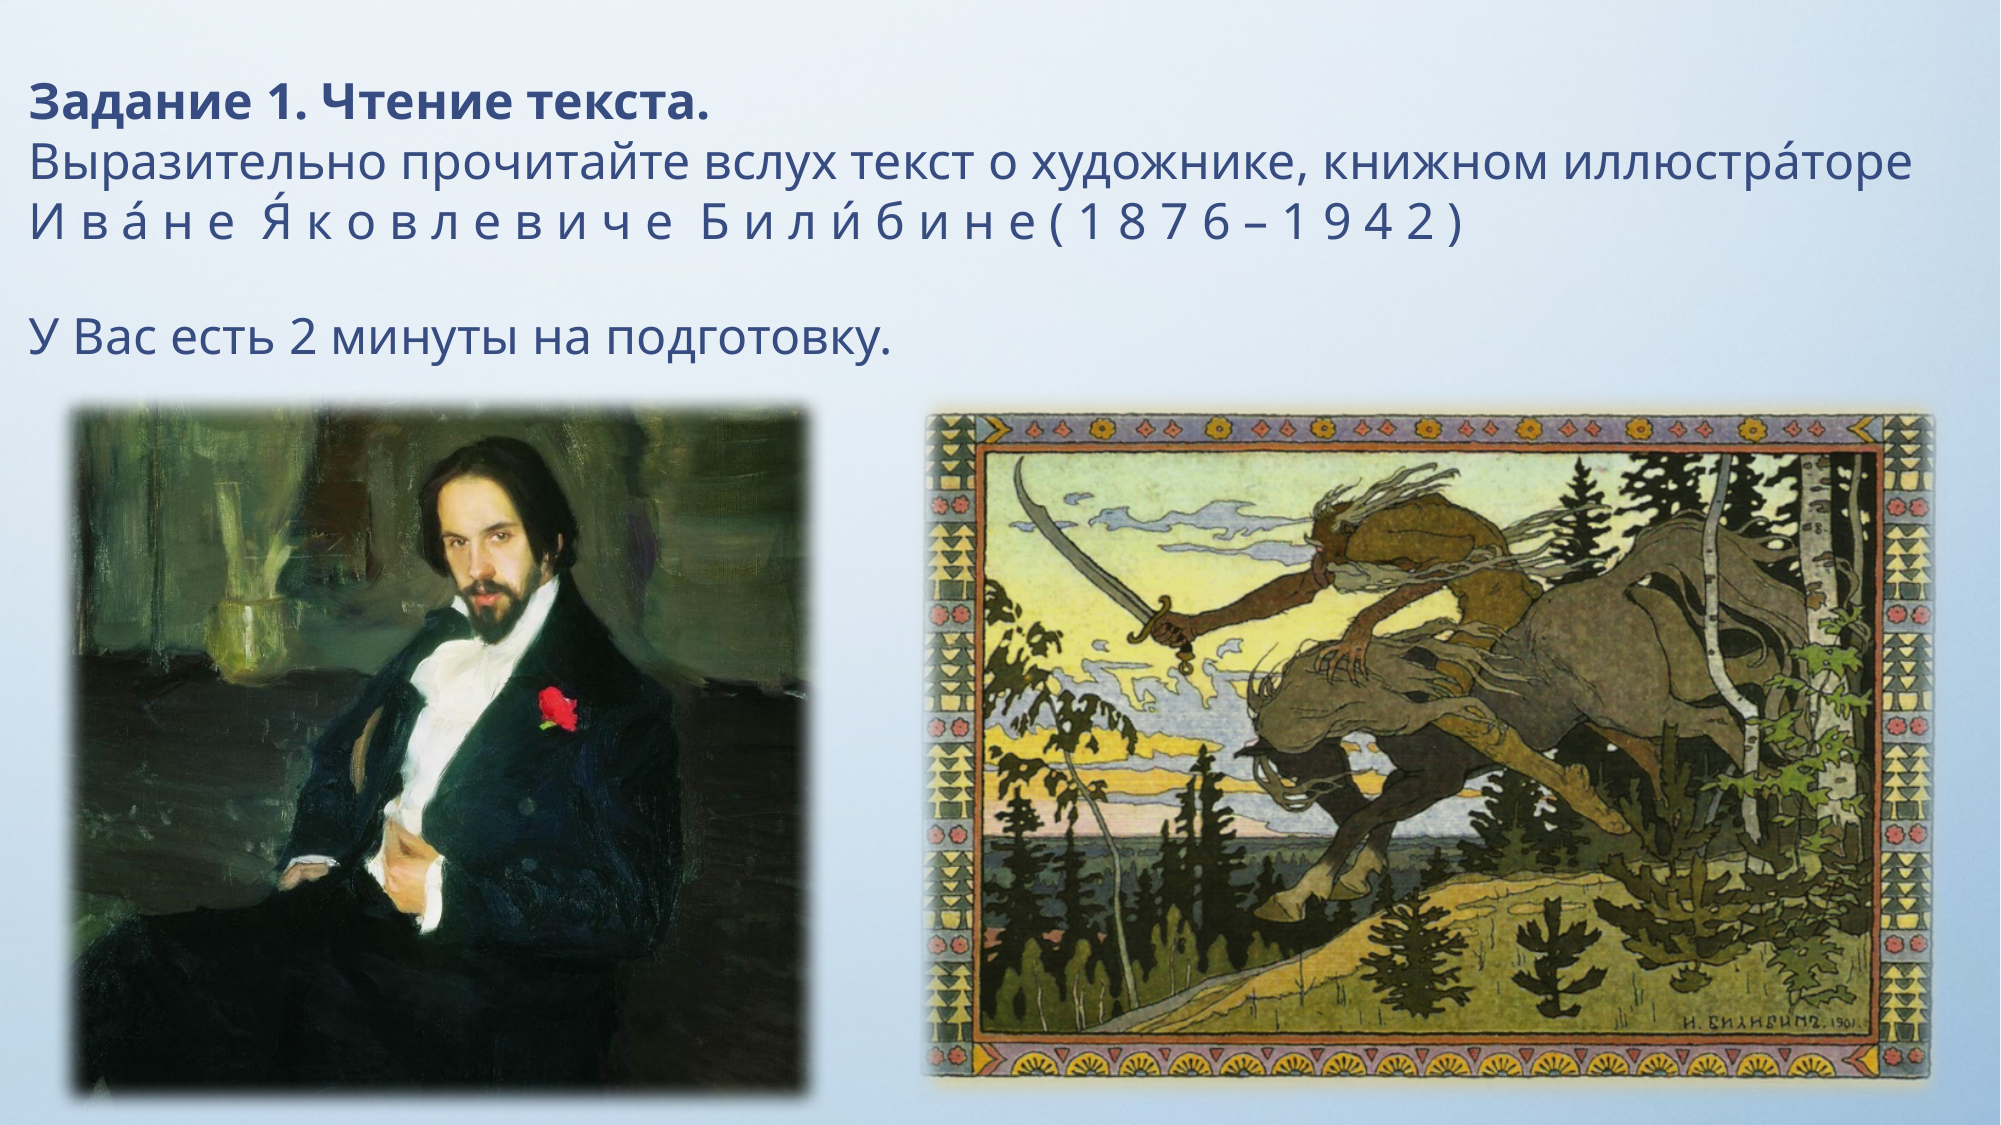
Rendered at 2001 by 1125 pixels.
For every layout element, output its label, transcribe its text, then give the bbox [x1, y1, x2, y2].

text_box Задание 1. Чтение текста. Выразительно прочитайте вслух текст о художнике, книжном иллюстра́торе И в а́ н е Я́ к о в л е в и ч е Б и л и́ б и н е ( 1 8 7 6 – 1 9 4 2 ) [13, 61, 1970, 257]
text_box У Вас есть 2 минуты на подготовку. [13, 296, 1015, 372]
picture [0, 0, 2001, 1125]
